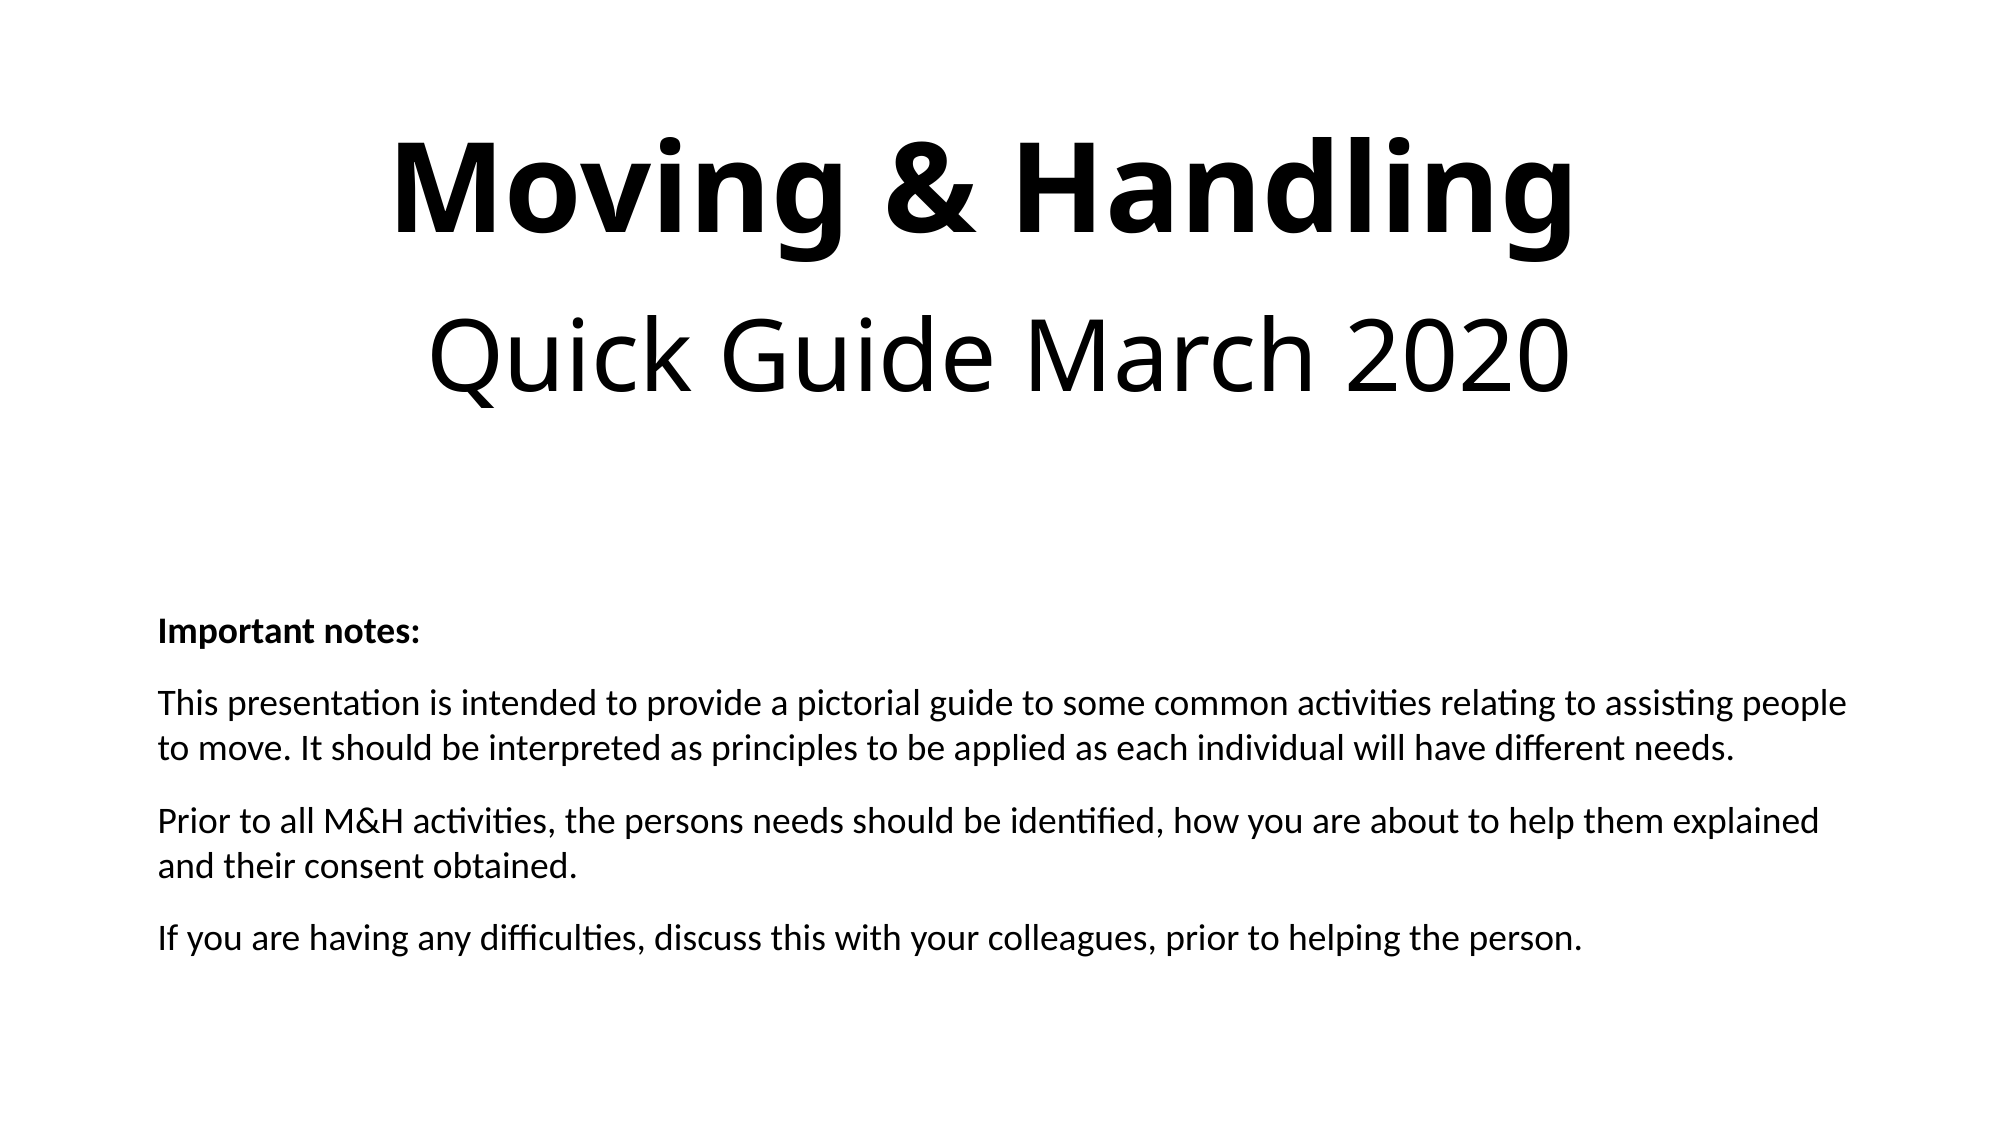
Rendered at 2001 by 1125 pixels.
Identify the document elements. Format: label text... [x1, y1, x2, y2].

text_box Important notes: This presentation is intended to provide a pictorial guide to some common activities relating to assisting people to move. It should be interpreted as principles to be applied as each individual will have different needs. Prior to all M&H activities, the persons needs should be identified, how you are about to help them explained and their consent obtained. If you are having any difficulties, discuss this with your colleagues, prior to helping the person. [142, 598, 1881, 966]
title Moving & Handling Quick Guide March 2020 [249, 94, 1750, 421]
